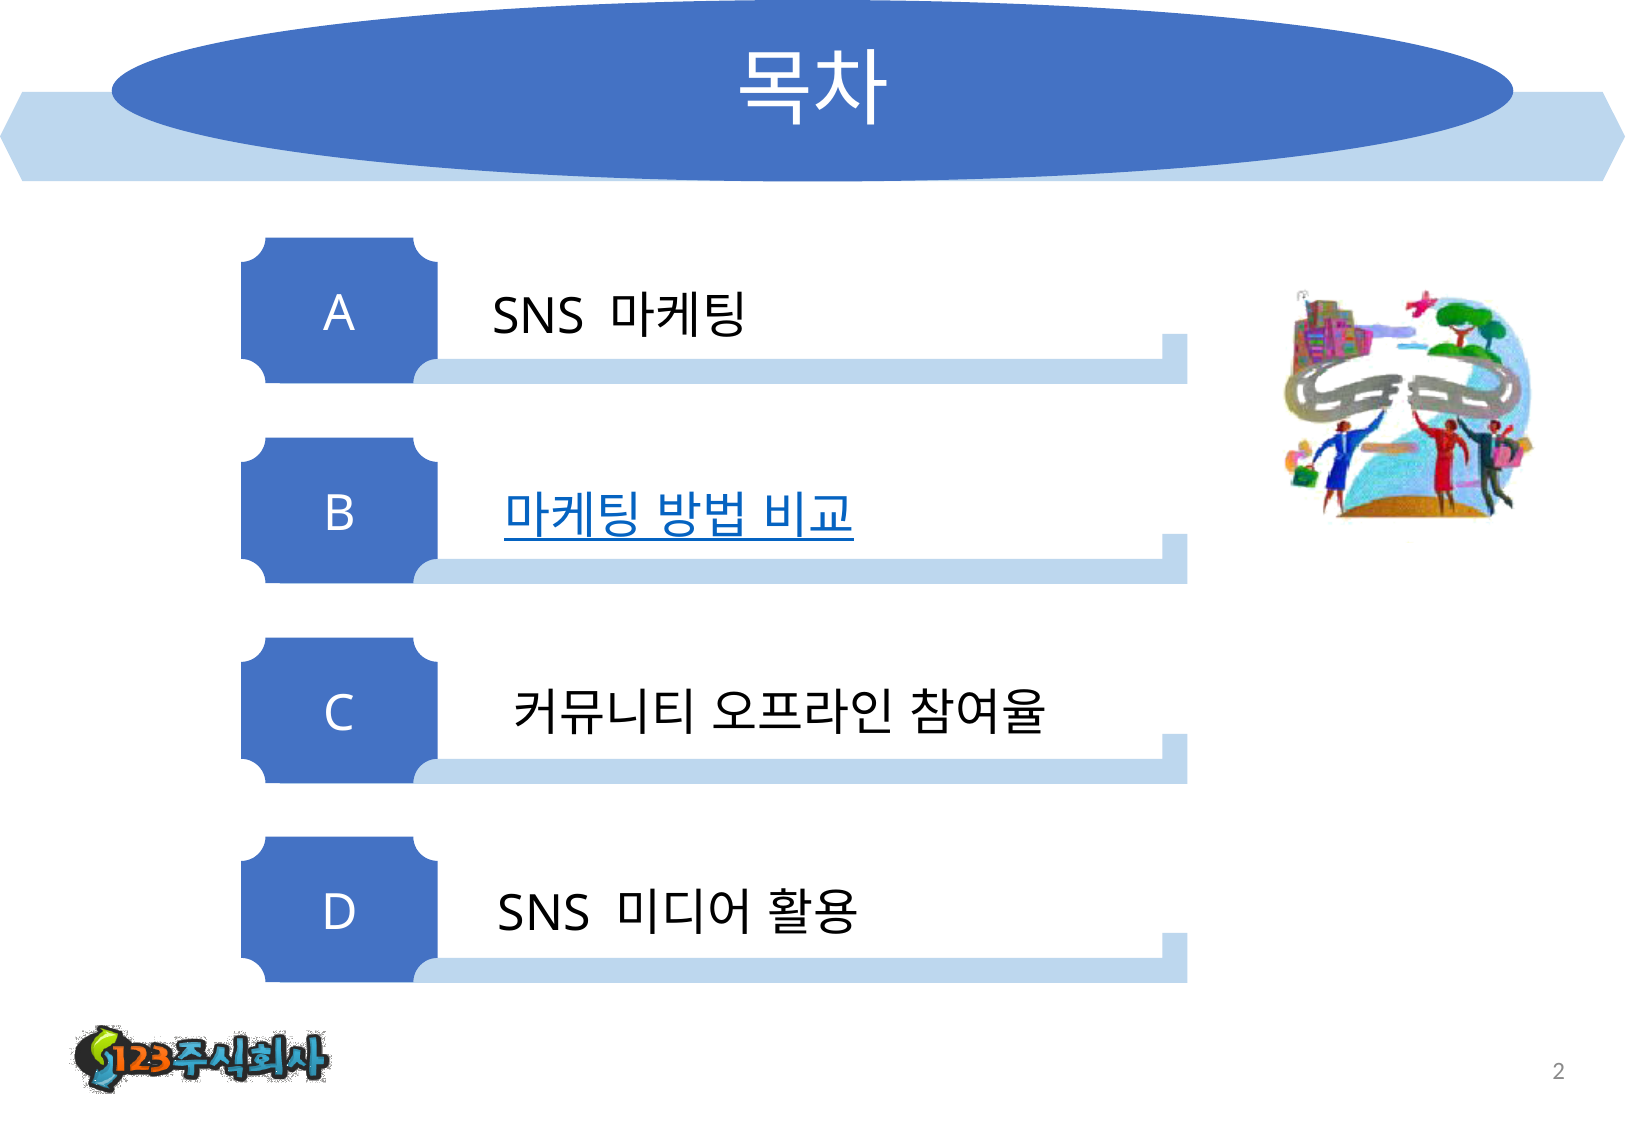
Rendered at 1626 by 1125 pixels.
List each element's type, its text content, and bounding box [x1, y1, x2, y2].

text_box [415, 533, 1188, 585]
text_box SNS 마케팅 [477, 275, 763, 351]
text_box C [240, 636, 439, 785]
text_box [415, 333, 1188, 385]
text_box [415, 932, 1188, 984]
text_box B [240, 436, 439, 585]
slide_number 2 [1214, 1039, 1580, 1100]
text_box A [240, 236, 439, 385]
text_box SNS 미디어 활용 [483, 873, 875, 948]
text_box 커뮤니티 오프라인 참여율 [498, 673, 1063, 748]
text_box D [240, 835, 439, 984]
text_box [415, 733, 1188, 785]
title 목차 [111, 3, 1514, 182]
text_box 마케팅 방법 비교 [489, 476, 870, 564]
picture [1230, 250, 1571, 543]
picture [62, 1013, 340, 1103]
